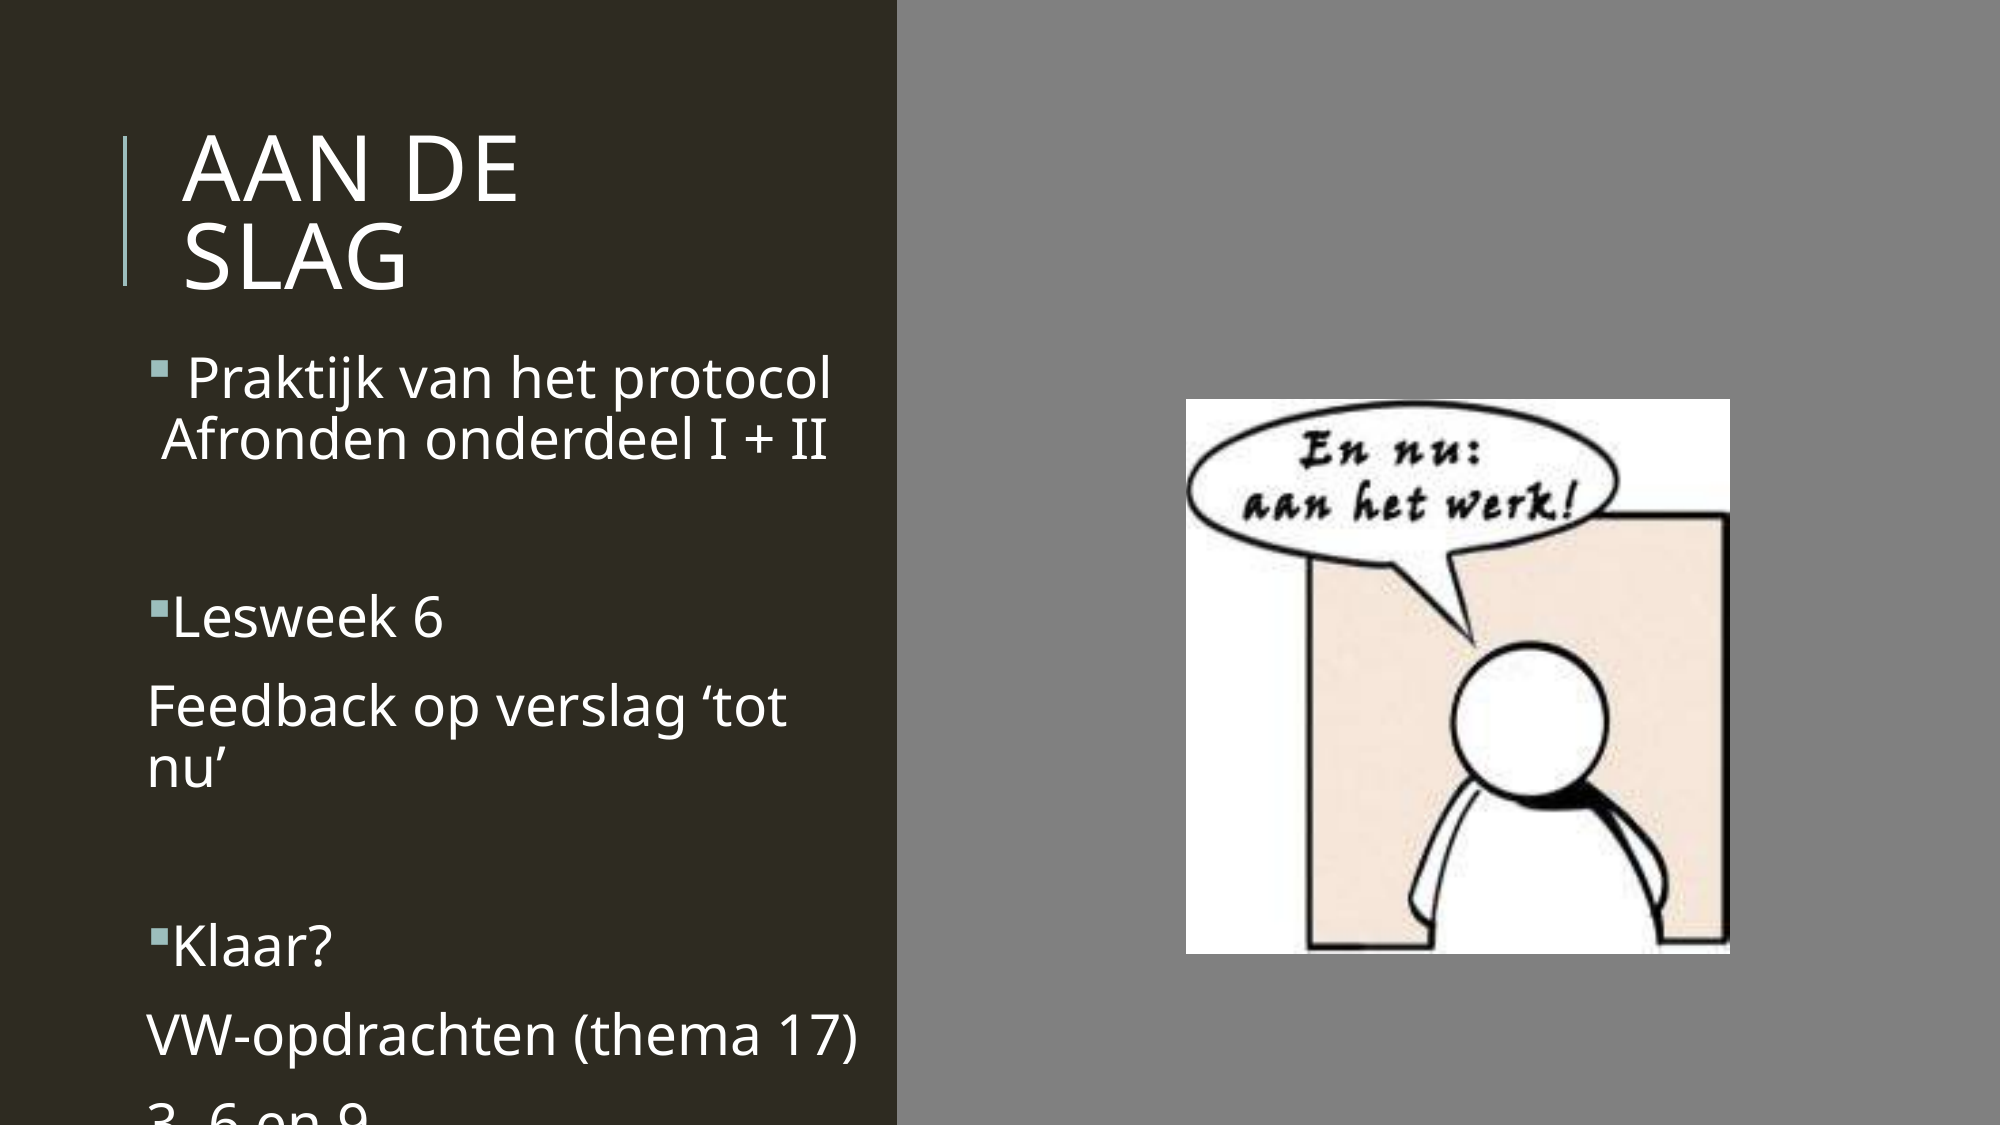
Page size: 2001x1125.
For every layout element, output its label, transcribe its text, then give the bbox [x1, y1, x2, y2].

text_box [0, 0, 898, 1125]
text_box [898, 0, 2000, 1125]
picture [1185, 399, 1730, 955]
title Aan de slag [168, 96, 788, 341]
list Praktijk van het protocol Afronden onderdeel I + II Lesweek 6 Feedback op verslag ‘tot nu’ Klaar? VW-opdrachten (thema 17) 3, 6 en 9 [139, 341, 867, 1125]
